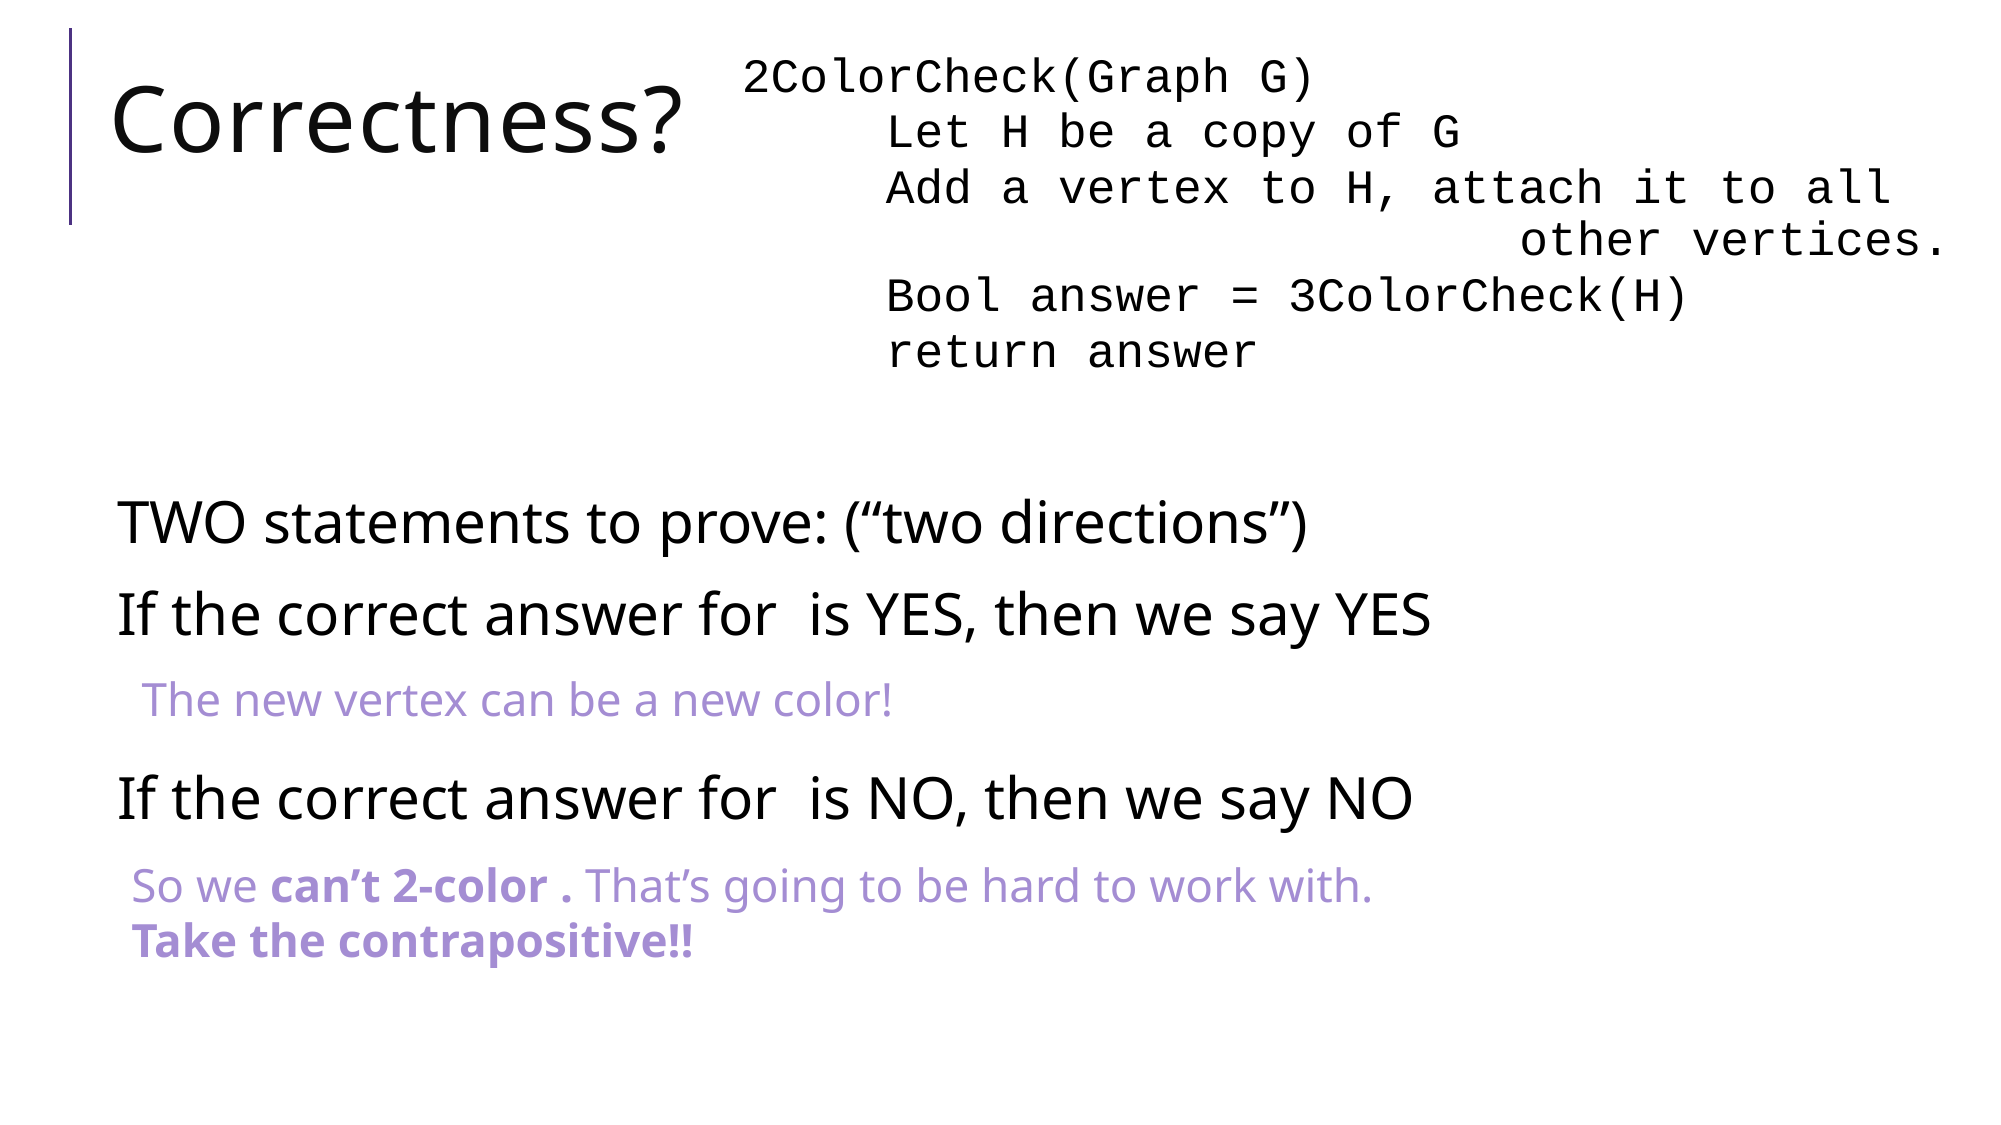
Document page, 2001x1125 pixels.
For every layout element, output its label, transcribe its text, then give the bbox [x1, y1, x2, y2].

text_box 2ColorCheck(Graph G) Let H be a copy of G Add a vertex to H, attach it to all other vertices. Bool answer = 3ColorCheck(H) return answer [734, 43, 1964, 439]
text_box The new vertex can be a new color! [126, 663, 1950, 734]
title Correctness? [94, 43, 734, 210]
